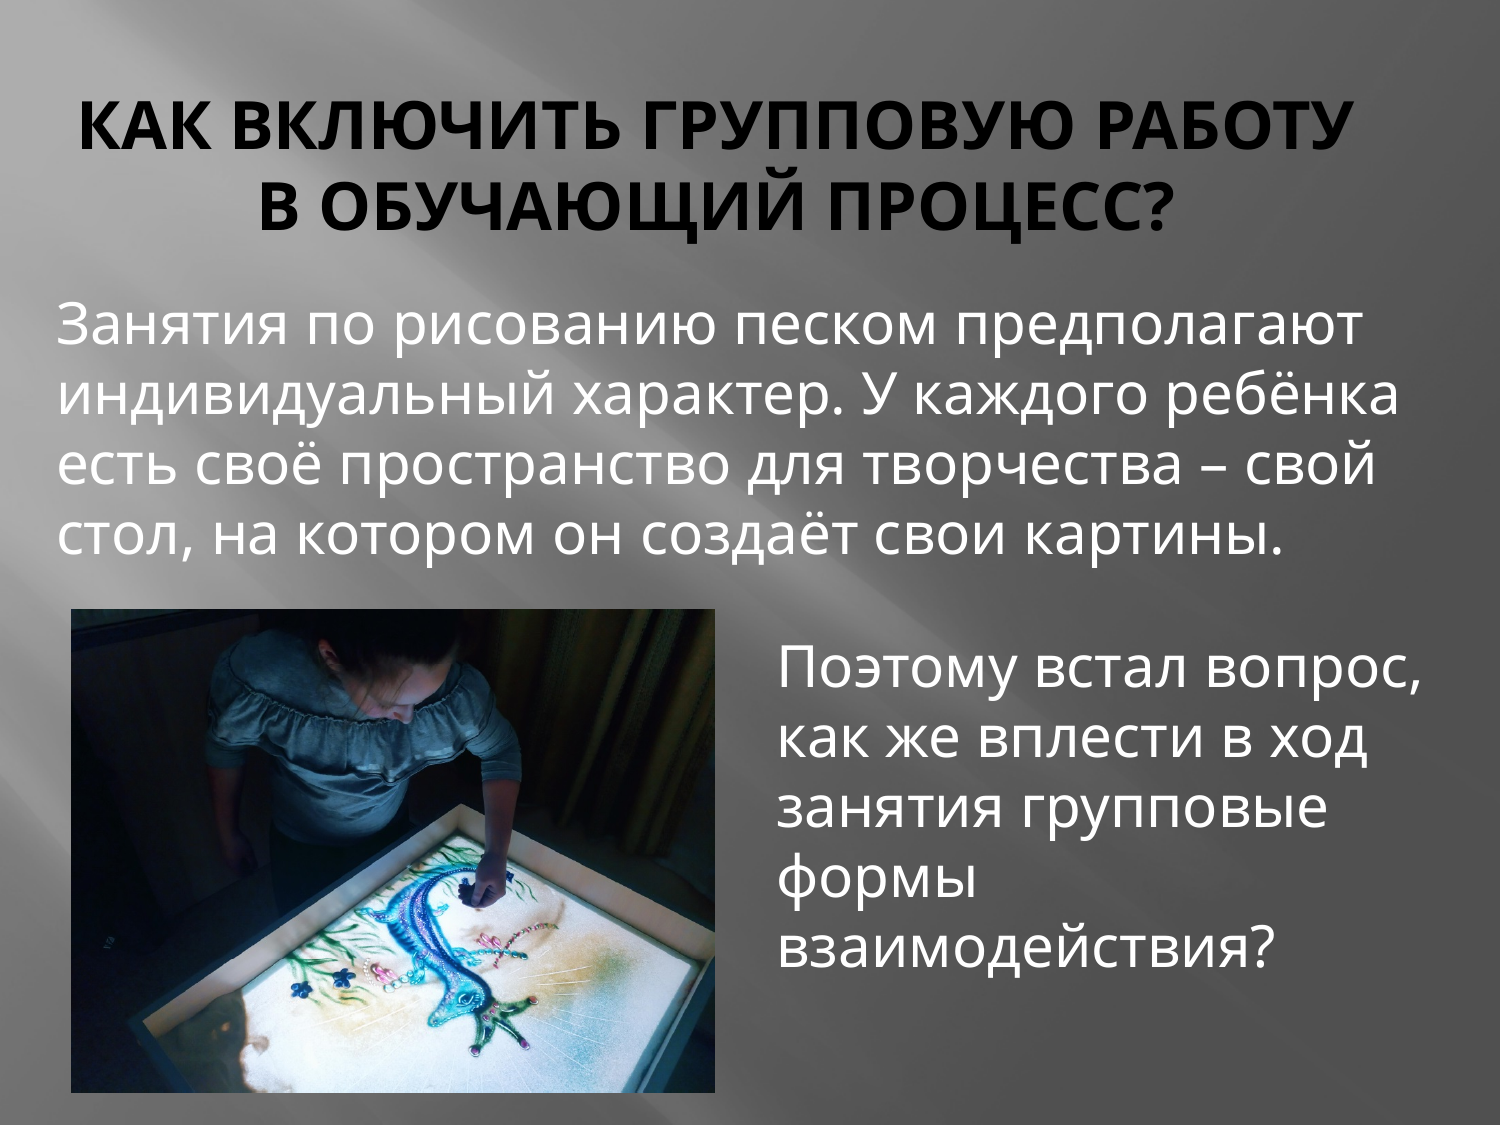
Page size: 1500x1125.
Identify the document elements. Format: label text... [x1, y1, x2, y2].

picture [71, 609, 715, 1093]
subtitle Занятия по рисованию песком предполагают индивидуальный характер. У каждого ребёнка есть своё пространство для творчества – свой стол, на котором он создаёт свои картины. [41, 278, 1447, 622]
title Как включить групповую работу в обучающий процесс? [41, 54, 1392, 244]
text_box Поэтому встал вопрос, как же вплести в ход занятия групповые формы взаимодействия? [761, 621, 1453, 987]
